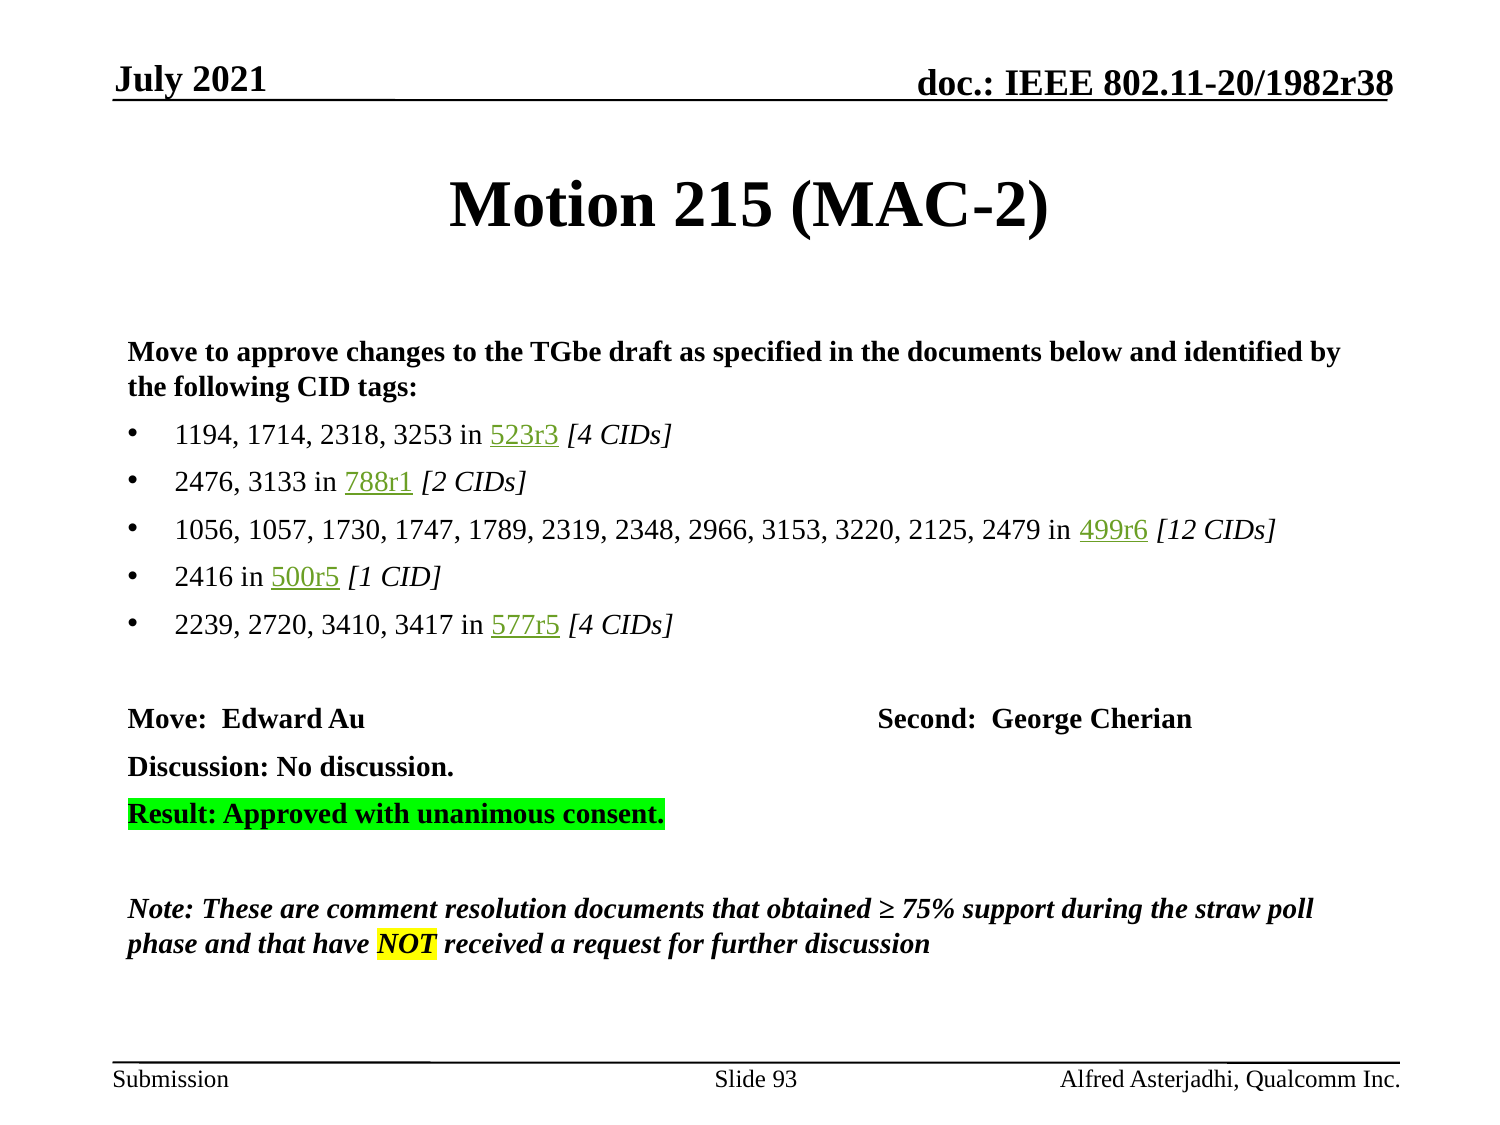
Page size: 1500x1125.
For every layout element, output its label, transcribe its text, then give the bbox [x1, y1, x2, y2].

title Motion 215 (MAC-2) [112, 112, 1388, 288]
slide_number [114, 54, 423, 100]
footer Alfred Asterjadhi, Qualcomm Inc. [878, 1061, 1402, 1093]
slide_number Slide 93 [712, 1061, 800, 1123]
list Move to approve changes to the TGbe draft as specified in the documents below and identified by the following CID tags: 1194, 1714, 2318, 3253 in 523r3 [4 CIDs] 2476, 3133 in 788r1 [2 CIDs] 1056, 1057, 1730, 1747, 1789, 2319, 2348, 2966, 3153, 3220, 2125, 2479 in 499r6 [12 CIDs] 2416 in 500r5 [1 CID] 2239, 2720, 3410, 3417 in 577r5 [4 CIDs] Move: Edward Au Second: George Cherian Discussion: No discussion. Result: Approved with unanimous consent. Note: These are comment resolution documents that obtained ≥ 75% support during the straw poll phase and that have NOT received a request for further discussion [112, 324, 1388, 1063]
